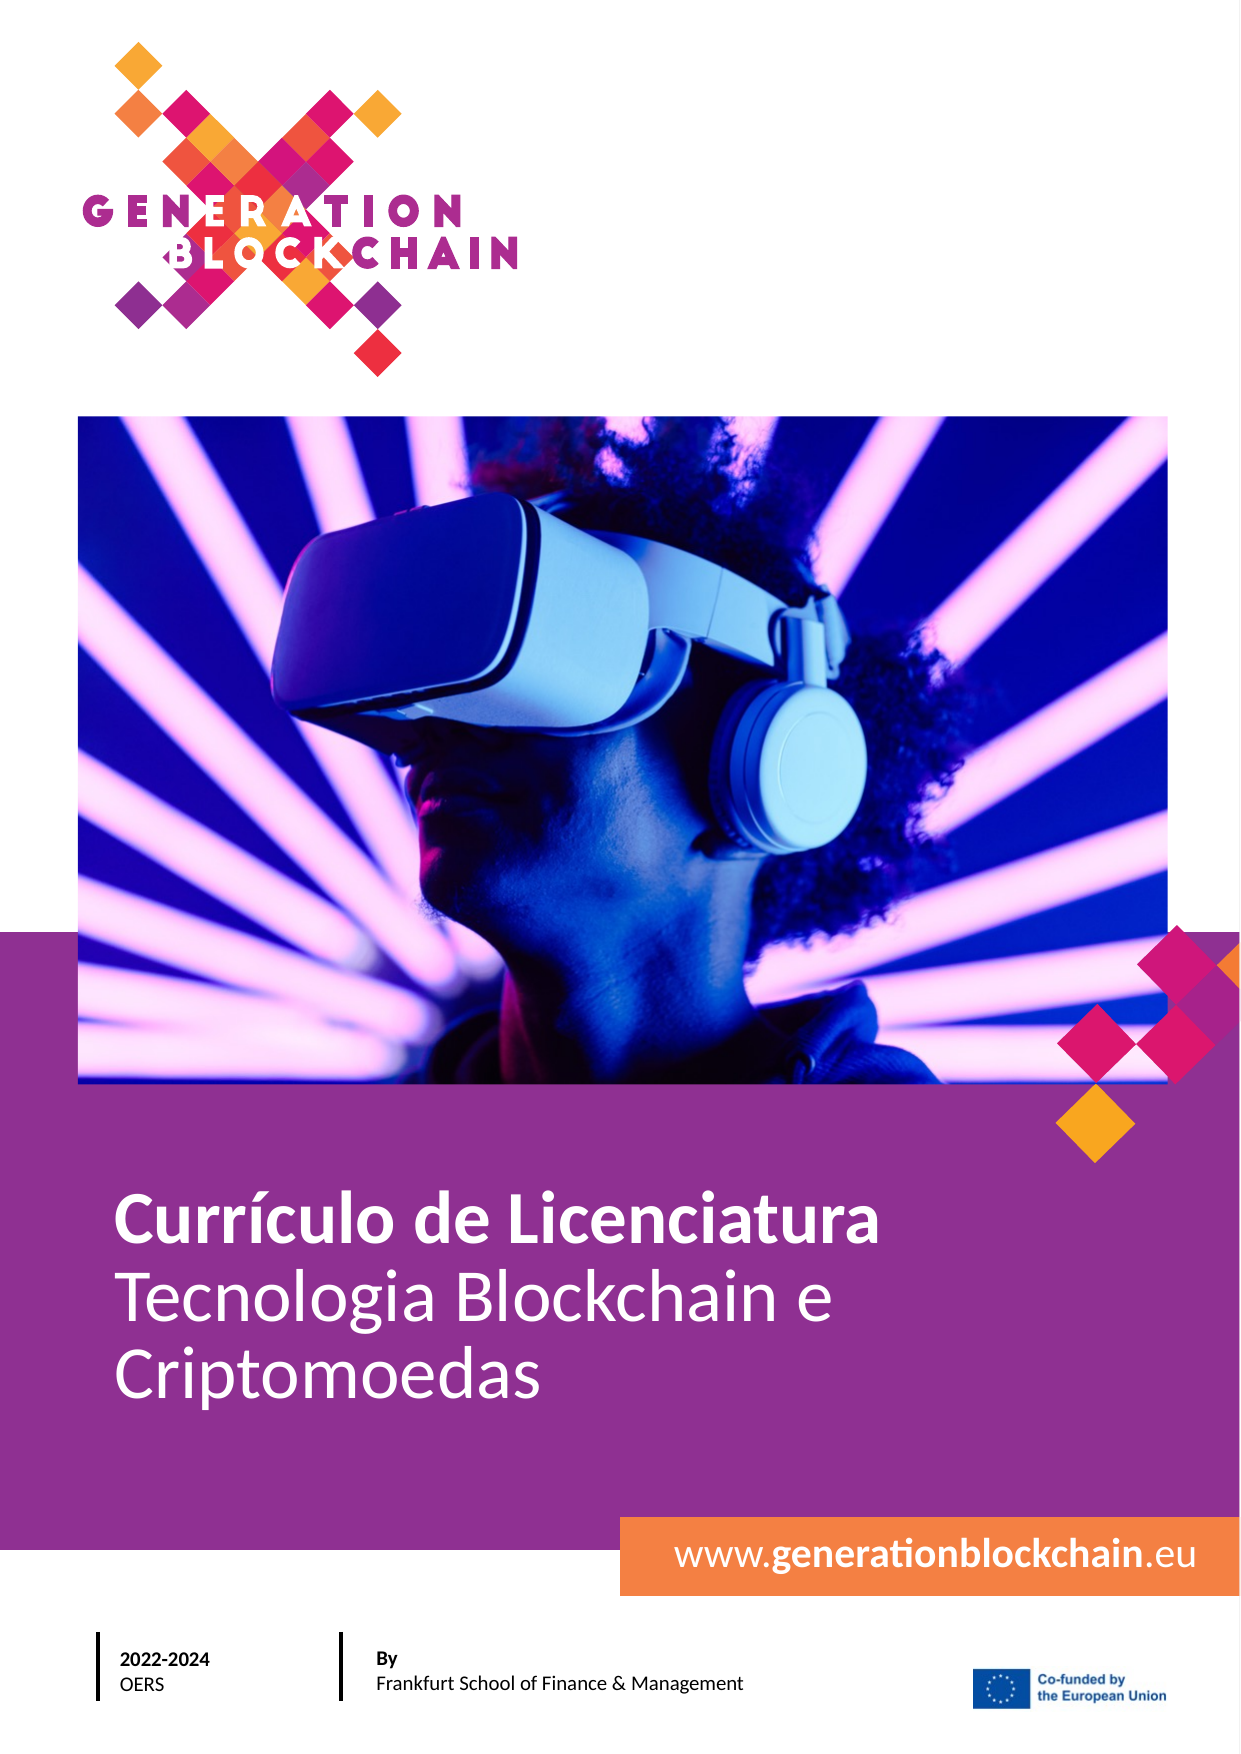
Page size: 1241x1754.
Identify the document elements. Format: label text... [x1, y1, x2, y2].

picture [77, 416, 1168, 1085]
text_box www.generationblockchain.eu [659, 1518, 1213, 1619]
list 2022-2024 OERS [105, 1638, 307, 1708]
picture [973, 1666, 1168, 1712]
list By Frankfurt School of Finance & Management [361, 1637, 820, 1707]
list Currículo de Licenciatura Tecnologia Blockchain e Criptomoedas [99, 1173, 913, 1375]
